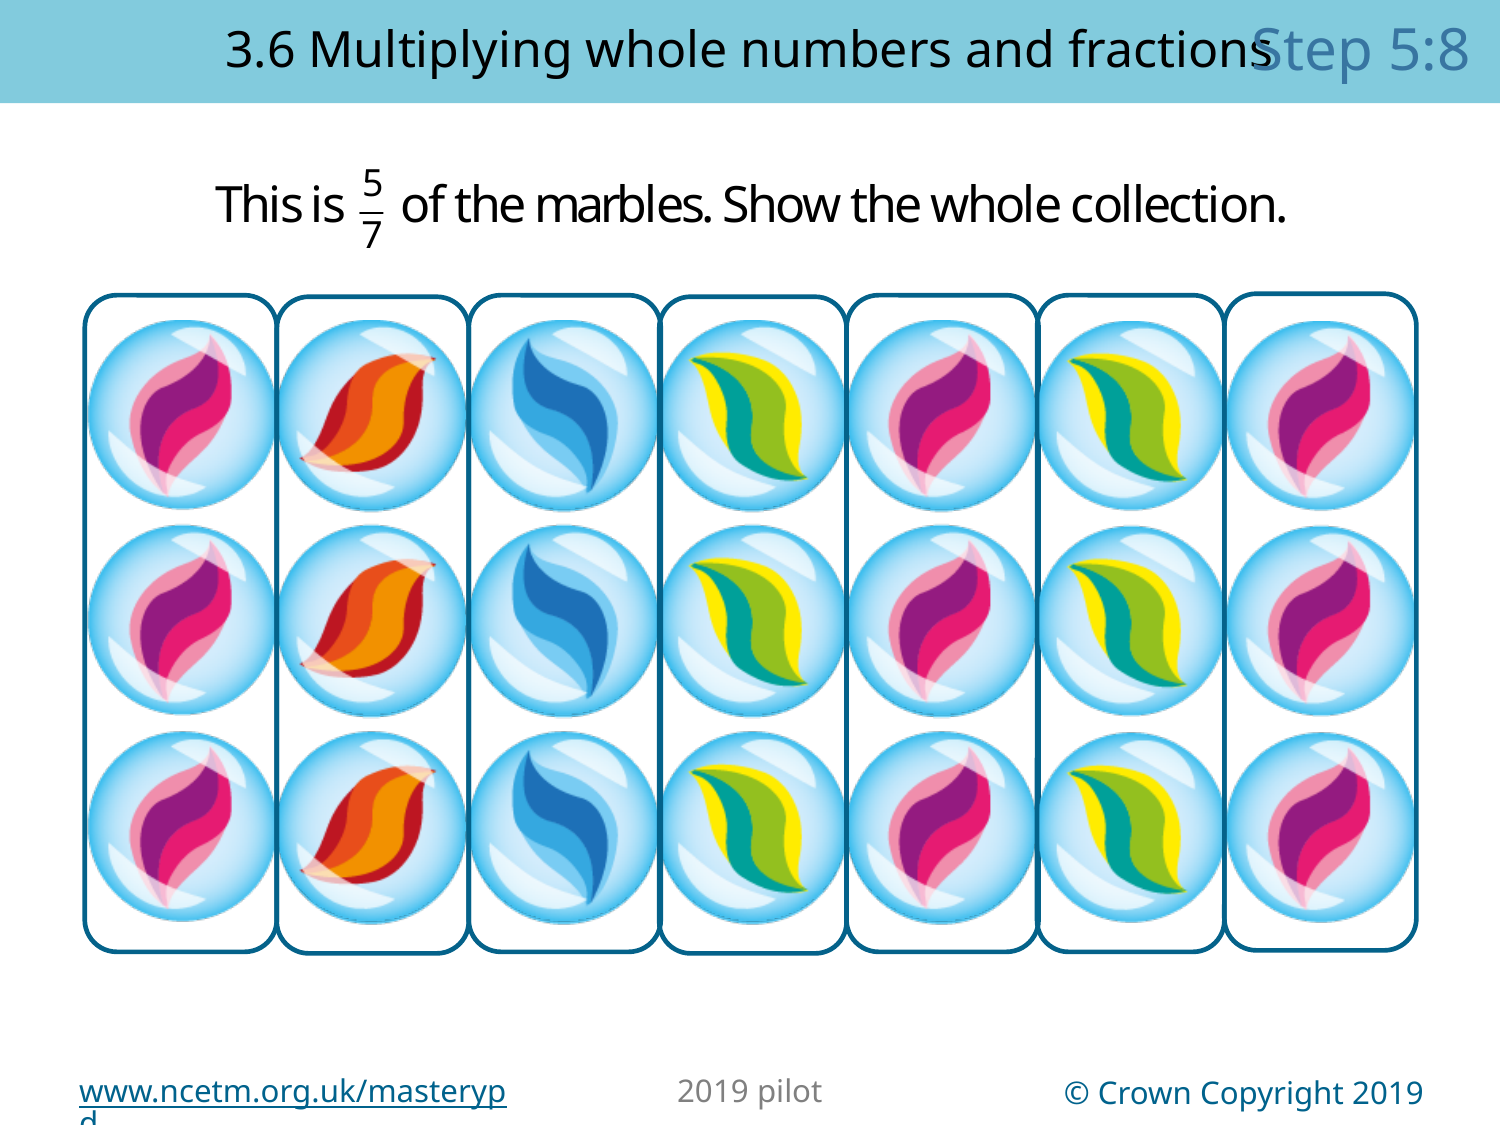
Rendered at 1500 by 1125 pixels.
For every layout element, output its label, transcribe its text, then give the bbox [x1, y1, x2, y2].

picture [449, 936, 495, 955]
picture [47, 320, 101, 952]
picture [88, 320, 274, 949]
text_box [211, 161, 1289, 254]
picture [280, 320, 466, 950]
list Step 5:8 [0, 0, 1500, 104]
picture [1393, 321, 1453, 953]
text_box [846, 294, 1038, 320]
picture [1040, 320, 1221, 949]
text_box [659, 295, 846, 320]
picture [1227, 321, 1413, 947]
picture [1206, 935, 1248, 953]
picture [1012, 937, 1062, 955]
text_box [468, 294, 660, 320]
picture [635, 937, 679, 955]
text_box [1036, 294, 1224, 321]
text_box [1223, 292, 1418, 321]
text_box [84, 294, 277, 320]
picture [663, 320, 843, 950]
text_box [276, 295, 468, 320]
picture [260, 936, 297, 955]
picture [472, 320, 657, 949]
picture [850, 320, 1034, 949]
picture [827, 937, 873, 955]
